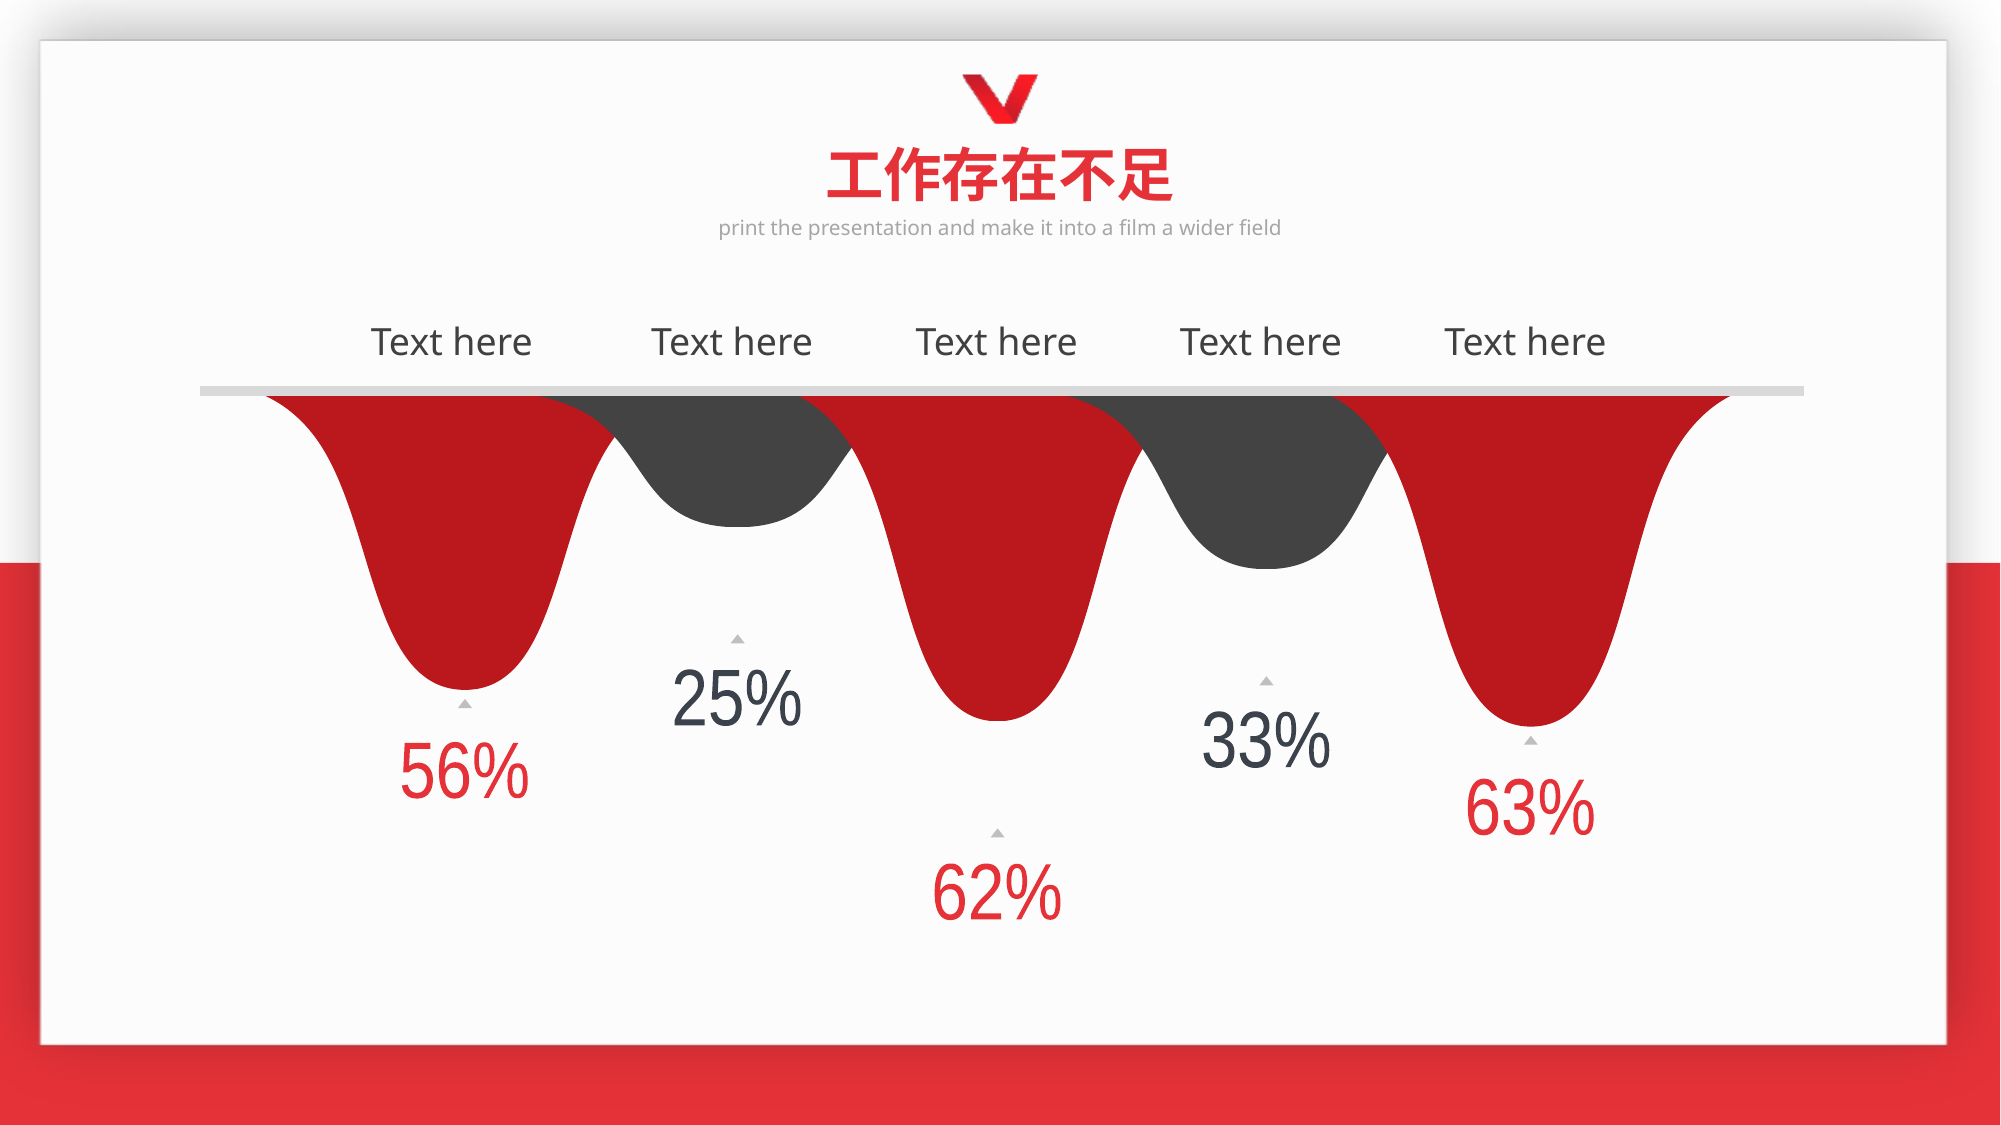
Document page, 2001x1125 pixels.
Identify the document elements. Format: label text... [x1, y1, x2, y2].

text_box [191, 295, 1809, 1073]
picture [1, 0, 1999, 1122]
text_box 工作存在不足 [810, 130, 1190, 207]
text_box print the presentation and make it into a film a wider field [675, 207, 1325, 248]
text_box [199, 314, 1804, 921]
